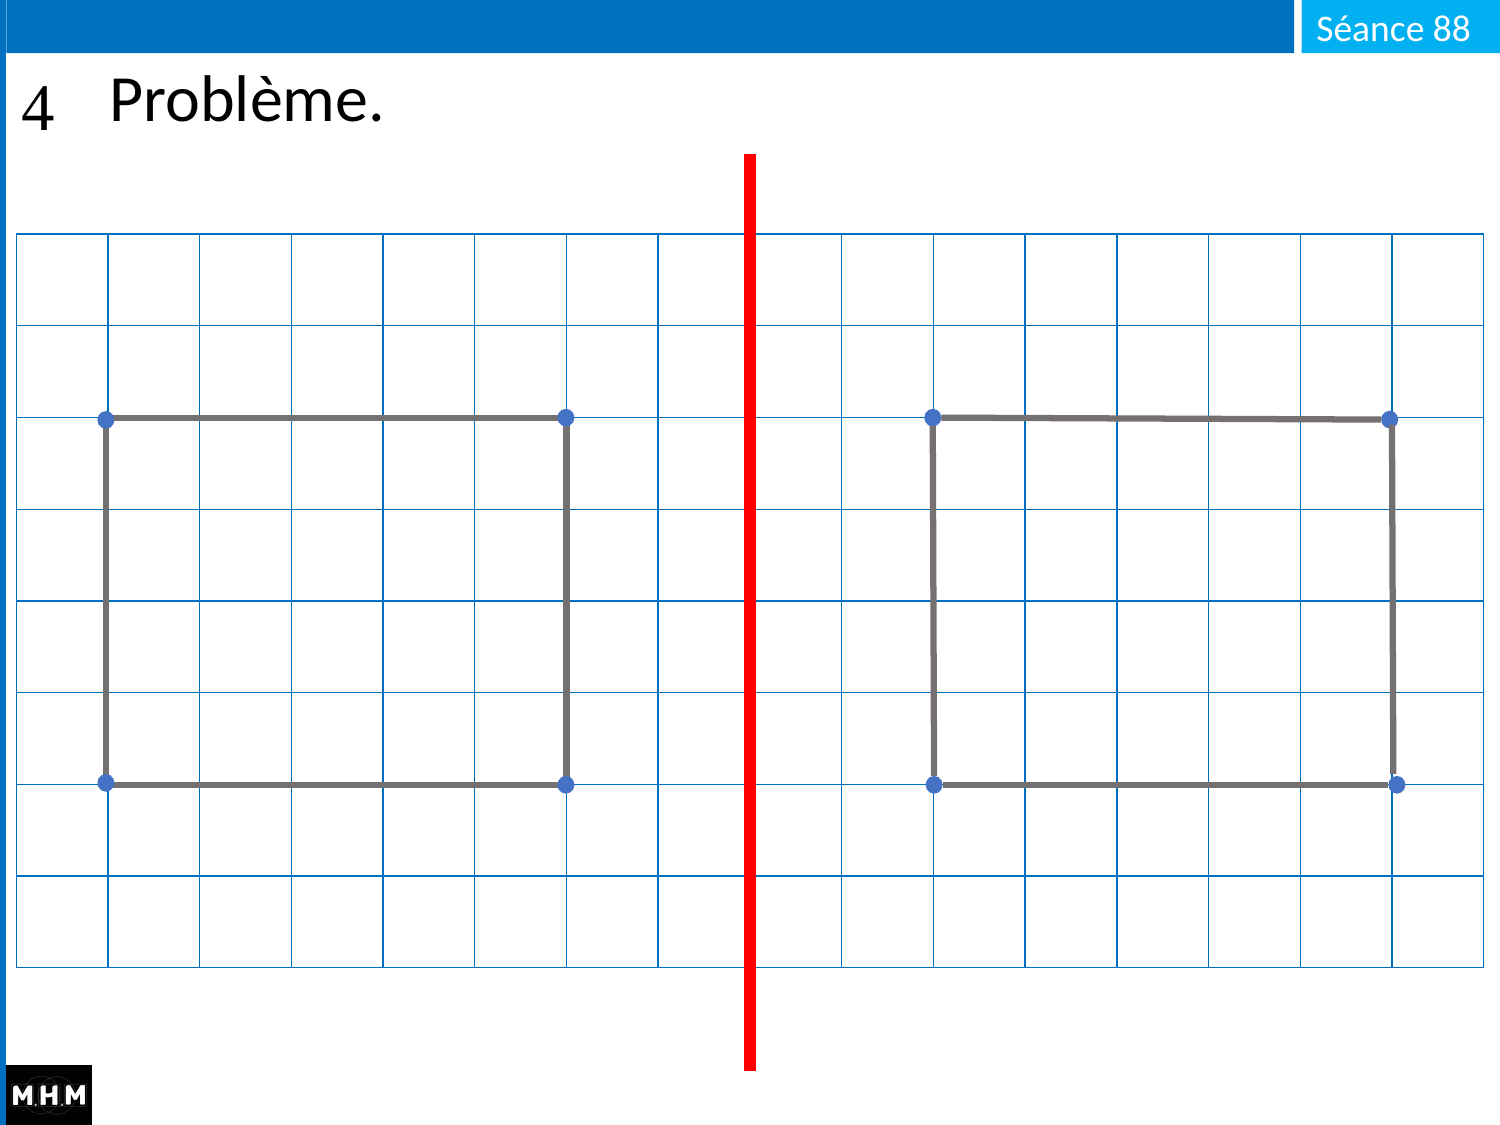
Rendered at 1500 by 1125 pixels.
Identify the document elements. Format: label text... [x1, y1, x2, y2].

table_cell [1118, 877, 1208, 967]
table_cell [659, 785, 744, 875]
table_cell [568, 418, 657, 509]
table_cell [842, 326, 933, 417]
table_cell [1118, 788, 1208, 875]
table_cell [292, 326, 382, 417]
table_cell [937, 602, 1024, 692]
table_cell [756, 418, 841, 509]
table_cell [756, 326, 841, 417]
table_cell [1118, 422, 1208, 509]
table_cell [934, 877, 1024, 967]
table_cell [1026, 422, 1116, 509]
table_cell [756, 785, 841, 875]
table_cell [17, 693, 105, 784]
table_cell [1397, 693, 1483, 784]
table_header [1301, 235, 1391, 325]
text_box [96, 410, 116, 430]
text_box [1380, 409, 1400, 430]
text_box [556, 774, 576, 795]
picture [6, 1065, 92, 1125]
table_cell [842, 693, 930, 784]
table_cell [842, 602, 930, 692]
table_cell [1209, 877, 1300, 967]
table_cell [292, 786, 382, 875]
table_cell [1393, 326, 1483, 417]
table_cell [567, 877, 657, 967]
table_header [384, 235, 474, 325]
table_header [200, 235, 291, 325]
table_cell [1026, 326, 1116, 415]
text_box [924, 775, 943, 795]
table_cell [1301, 326, 1391, 416]
table_cell [1301, 877, 1391, 967]
table_cell [200, 877, 291, 967]
table_cell [17, 602, 105, 692]
table_header [842, 235, 933, 325]
table_cell [200, 326, 291, 417]
table_cell [1396, 418, 1483, 509]
text_box [1388, 774, 1407, 795]
text_box [105, 417, 568, 786]
table_cell [756, 510, 841, 600]
table_cell [1118, 693, 1208, 782]
table_cell [475, 786, 566, 875]
table_cell [1396, 510, 1483, 600]
table_header [475, 235, 566, 325]
table_cell [1301, 788, 1391, 875]
table_cell [200, 786, 291, 875]
table_cell [384, 786, 474, 875]
table_cell [659, 510, 744, 600]
table_cell [1209, 422, 1300, 509]
table_cell [1301, 602, 1389, 692]
table_cell [659, 693, 744, 784]
table_cell [568, 510, 657, 600]
table_cell [659, 326, 744, 417]
table_cell [1026, 877, 1116, 967]
table_cell [756, 602, 841, 692]
title Problème. [94, 57, 1389, 144]
table_cell [842, 510, 930, 600]
table_cell [567, 785, 657, 875]
table_header [17, 235, 107, 325]
table_cell [1209, 788, 1300, 875]
table_cell [109, 877, 199, 967]
table_cell [1209, 326, 1300, 416]
table_cell [292, 877, 382, 967]
table_header [292, 235, 382, 325]
table_cell [659, 418, 744, 509]
text_box [556, 407, 576, 428]
table_cell [1301, 423, 1389, 509]
table_cell [1301, 693, 1391, 782]
table_cell [17, 510, 105, 600]
table_cell [568, 602, 657, 692]
table_cell [659, 602, 744, 692]
table_cell [17, 785, 107, 875]
table_cell [567, 326, 657, 417]
table_header [567, 235, 657, 325]
table_cell [934, 788, 1024, 875]
table_cell [1393, 877, 1483, 967]
table_cell [937, 693, 1024, 782]
table_header [109, 235, 199, 325]
table_cell [17, 418, 105, 509]
table_cell [1118, 602, 1208, 692]
table_header [1393, 235, 1483, 325]
table_cell [384, 877, 474, 967]
table_cell [109, 326, 199, 417]
table_header [756, 235, 841, 325]
table_cell [937, 510, 1024, 600]
table_cell [17, 877, 107, 967]
table_cell [475, 326, 566, 417]
table_cell [384, 326, 474, 417]
table_header [1026, 235, 1116, 325]
table_header [1209, 235, 1300, 325]
table_cell [1393, 785, 1483, 875]
table_cell [756, 693, 841, 784]
table_cell [1301, 510, 1389, 600]
table_cell [1118, 510, 1208, 600]
table_cell [1118, 326, 1208, 415]
table_cell [1209, 602, 1300, 692]
table_cell [936, 421, 1024, 509]
table_cell [109, 786, 199, 875]
table_cell [842, 877, 933, 967]
table_header [1118, 235, 1208, 325]
text_box [96, 772, 116, 793]
table_cell [1026, 510, 1116, 600]
table_cell [1209, 693, 1300, 782]
table_cell [1396, 602, 1483, 692]
table_cell [842, 418, 929, 509]
table_header [659, 235, 744, 325]
table_cell [17, 326, 107, 417]
table_cell [842, 785, 933, 875]
table_cell [1026, 693, 1116, 782]
table_cell [1026, 602, 1116, 692]
text_box [923, 407, 942, 427]
table_header [934, 235, 1024, 325]
table_cell [659, 877, 744, 967]
table_cell [475, 877, 566, 967]
table_cell [1026, 788, 1116, 875]
table_cell [756, 877, 841, 967]
table_cell [1209, 510, 1300, 600]
table_cell [934, 326, 1024, 414]
table_cell [568, 693, 657, 784]
